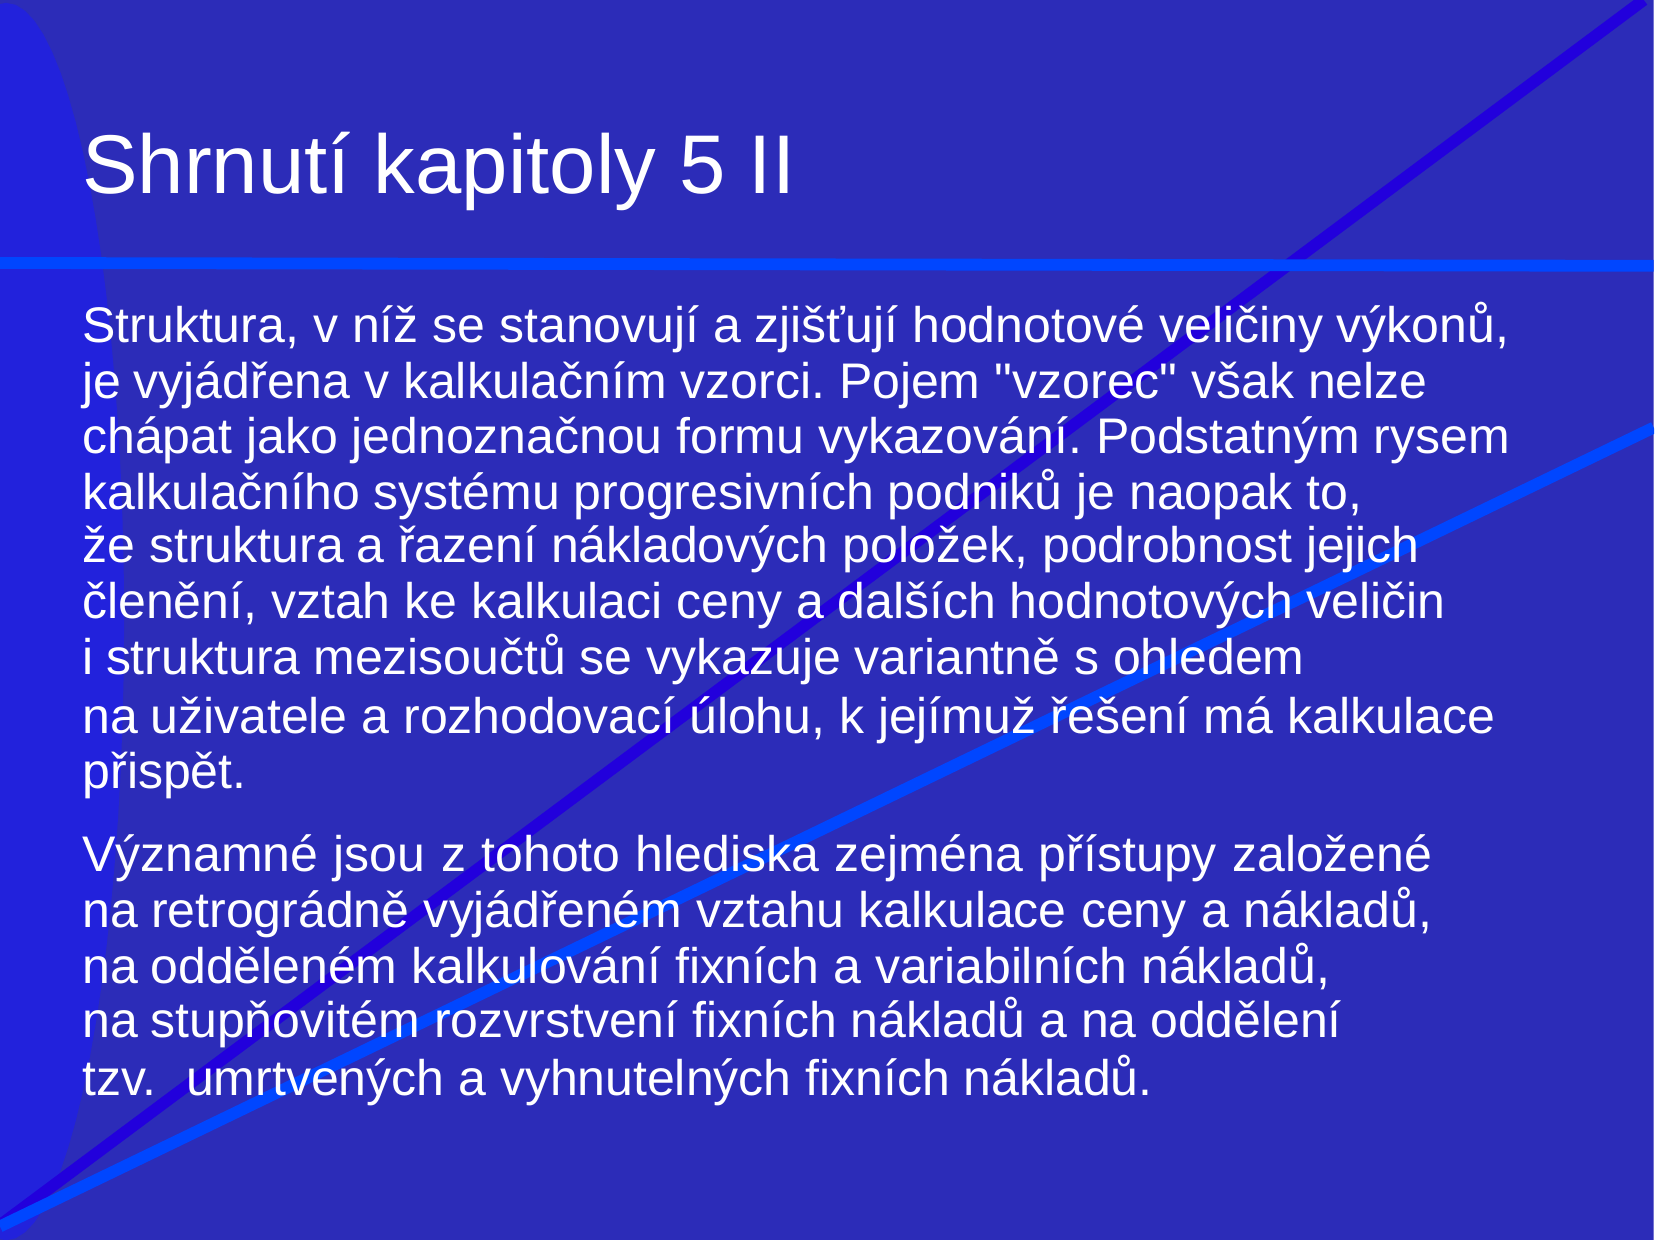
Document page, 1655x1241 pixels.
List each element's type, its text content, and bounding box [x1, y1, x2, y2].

text_box Struktura, v níž se stanovují a zjišťují hodnotové veličiny výkonů, je vyjádřena v kalkulačním vzorci. Pojem "vzorec" však nelze chápat jako jednoznačnou formu vykazování. Podstatným rysem kalkulačního systému progresivních podniků je naopak to, že struktura a řazení nákladových položek, podrobnost jejich členění, vztah ke kalkulaci ceny a dalších hodnotových veličin i struktura mezisoučtů se vykazuje variantně s ohledem na uživatele a rozhodovací úlohu, k jejímuž řešení má kalkulace přispět. Významné jsou z tohoto hlediska zejména přístupy založené na retrográdně vyjádřeném vztahu kalkulace ceny a nákladů, na odděleném kalkulování fixních a variabilních nákladů, na stupňovitém rozvrstvení fixních nákladů a na oddělení tzv. umrtvených a vyhnutelných fixních nákladů. [80, 296, 1514, 1106]
title Shrnutí kapitoly 5 II [80, 69, 1574, 318]
